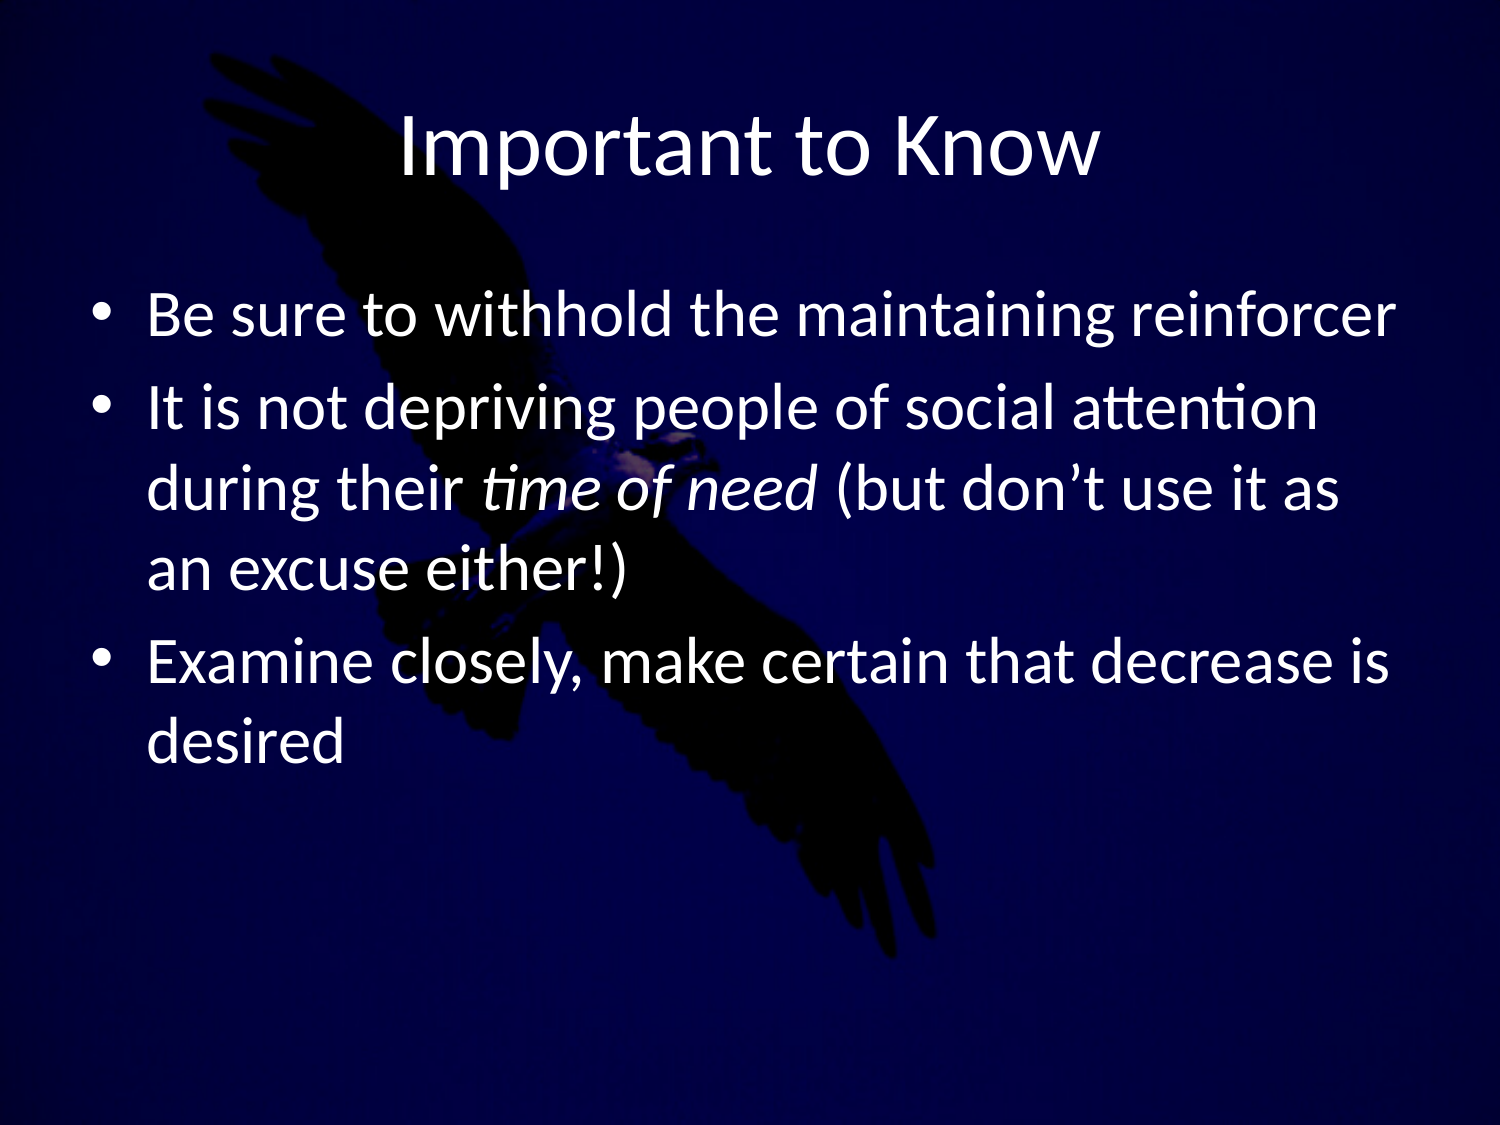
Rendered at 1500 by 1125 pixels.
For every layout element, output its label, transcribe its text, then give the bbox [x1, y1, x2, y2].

title Important to Know [75, 45, 1425, 233]
picture [0, 0, 1500, 1125]
list Be sure to withhold the maintaining reinforcer It is not depriving people of social attention during their time of need (but don’t use it as an excuse either!) Examine closely, make certain that decrease is desired [75, 262, 1425, 1005]
